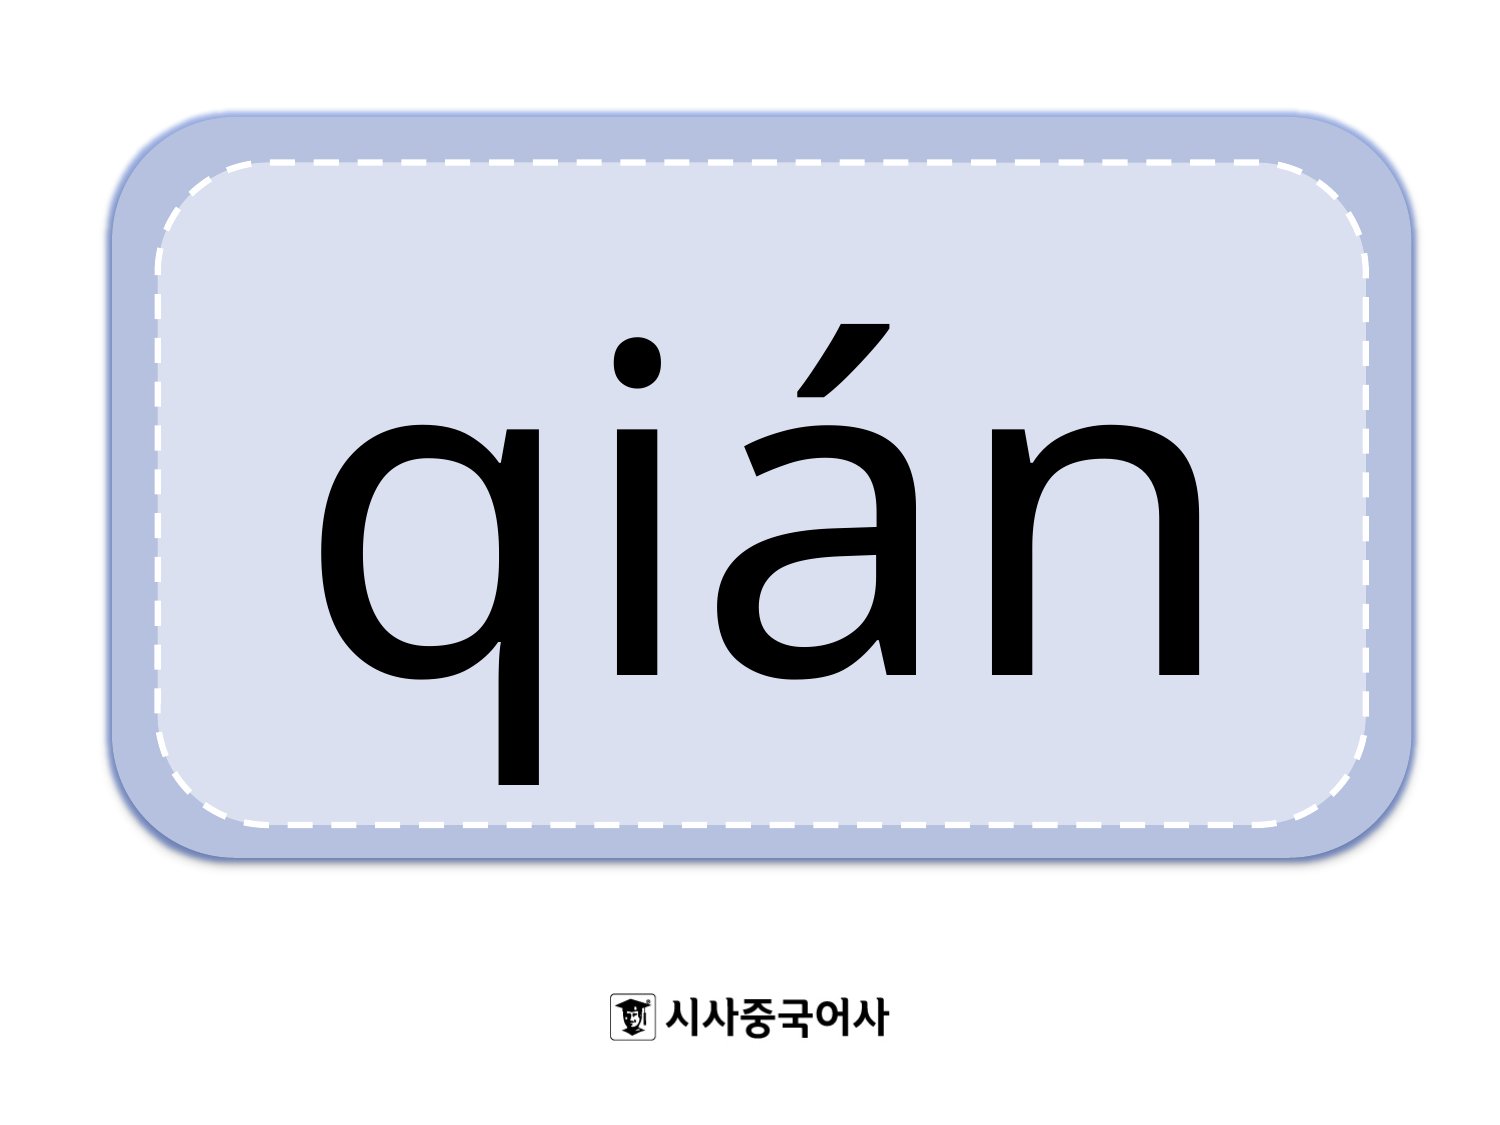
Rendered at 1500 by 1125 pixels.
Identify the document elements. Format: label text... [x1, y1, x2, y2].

picture [602, 987, 898, 1047]
text_box qián [162, 160, 1371, 824]
